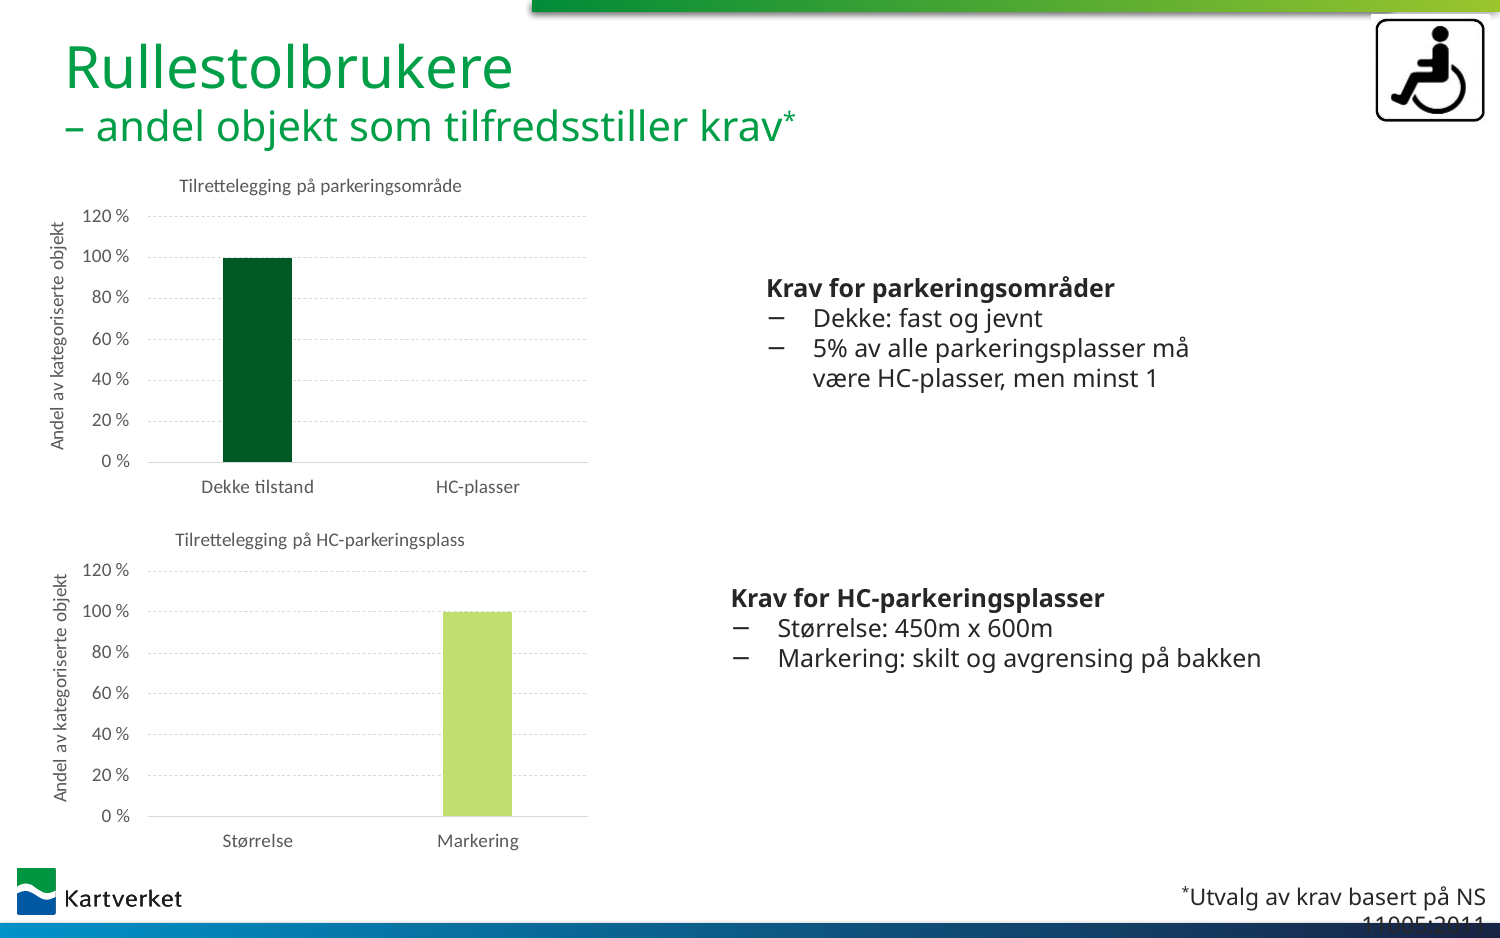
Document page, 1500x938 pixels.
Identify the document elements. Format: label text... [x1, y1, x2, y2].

picture [1371, 13, 1491, 127]
picture [41, 166, 599, 505]
text_box Rullestolbrukere – andel objekt som tilfredsstiller krav* [49, 23, 1431, 158]
picture [41, 520, 599, 859]
text_box *Utvalg av krav basert på NS 11005:2011 [1068, 873, 1500, 938]
text_box Krav for parkeringsområder Dekke: fast og jevnt 5% av alle parkeringsplasser må være HC-plasser, men minst 1 [751, 264, 1232, 400]
text_box Krav for HC-parkeringsplasser Størrelse: 450m x 600m Markering: skilt og avgrensing på bakken [715, 574, 1278, 680]
